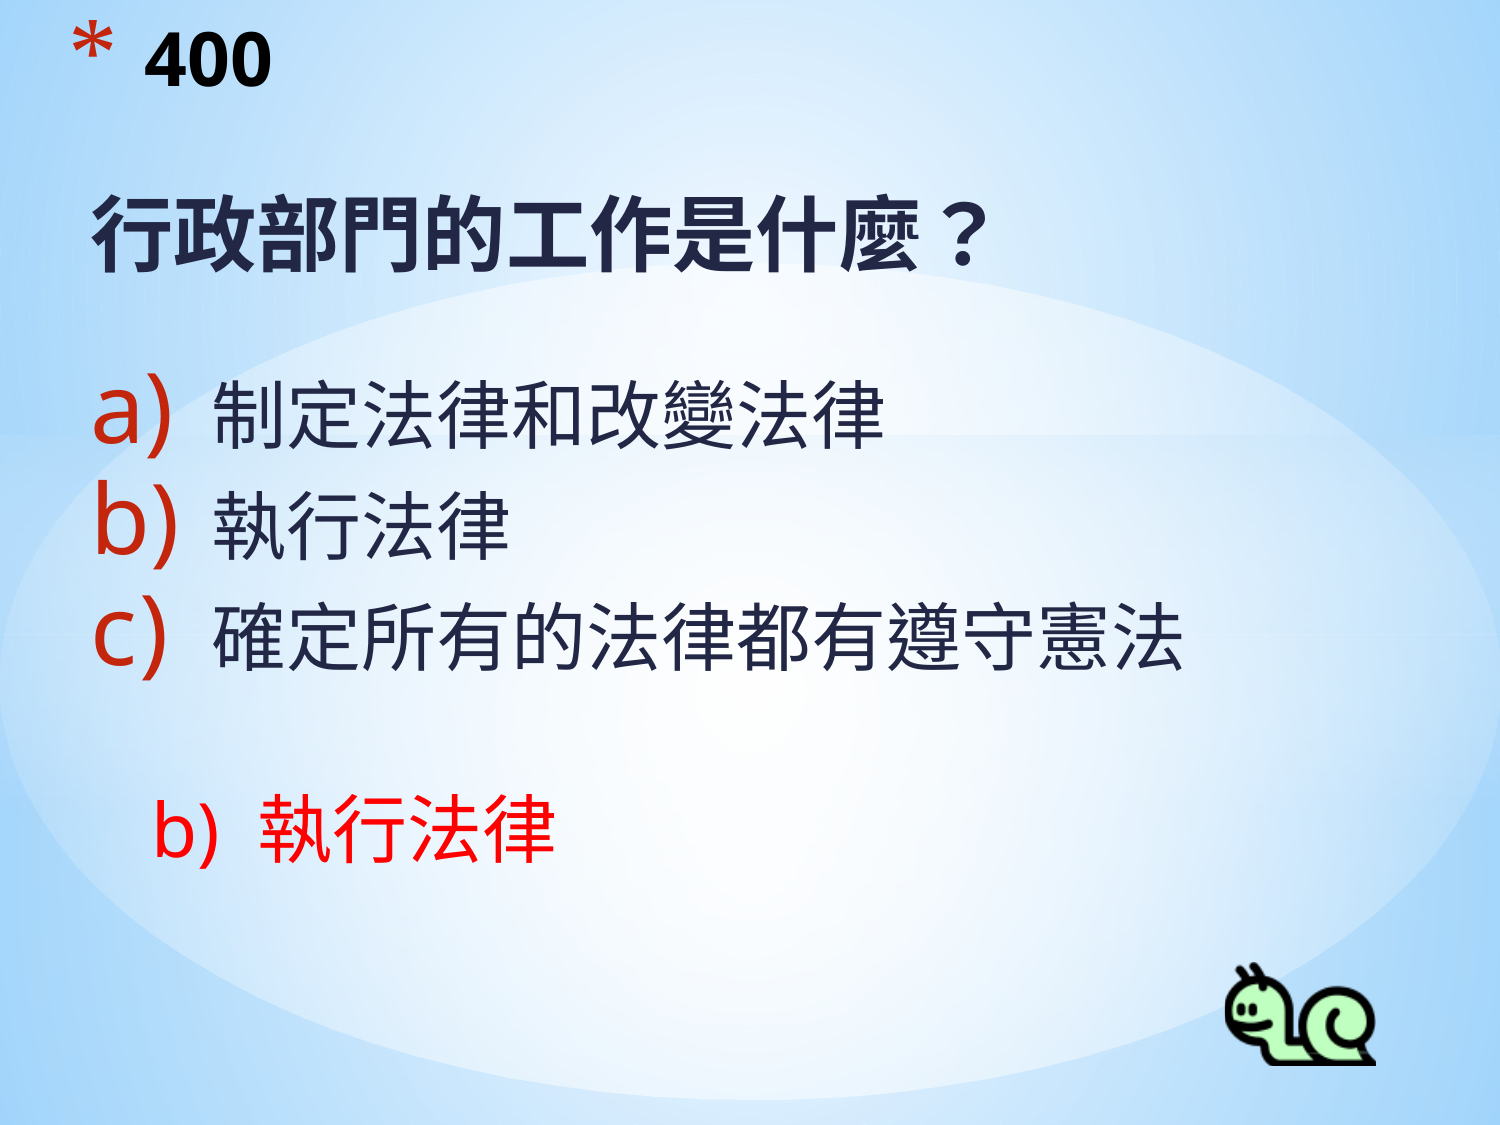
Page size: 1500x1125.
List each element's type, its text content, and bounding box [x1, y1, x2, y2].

subtitle 行政部門的工作是什麼？ 制定法律和改變法律 執行法律 確定所有的法律都有遵守憲法 [75, 174, 1500, 775]
text_box b) 執行法律 [136, 774, 589, 940]
picture [1224, 962, 1377, 1067]
title 400 [24, 4, 413, 192]
